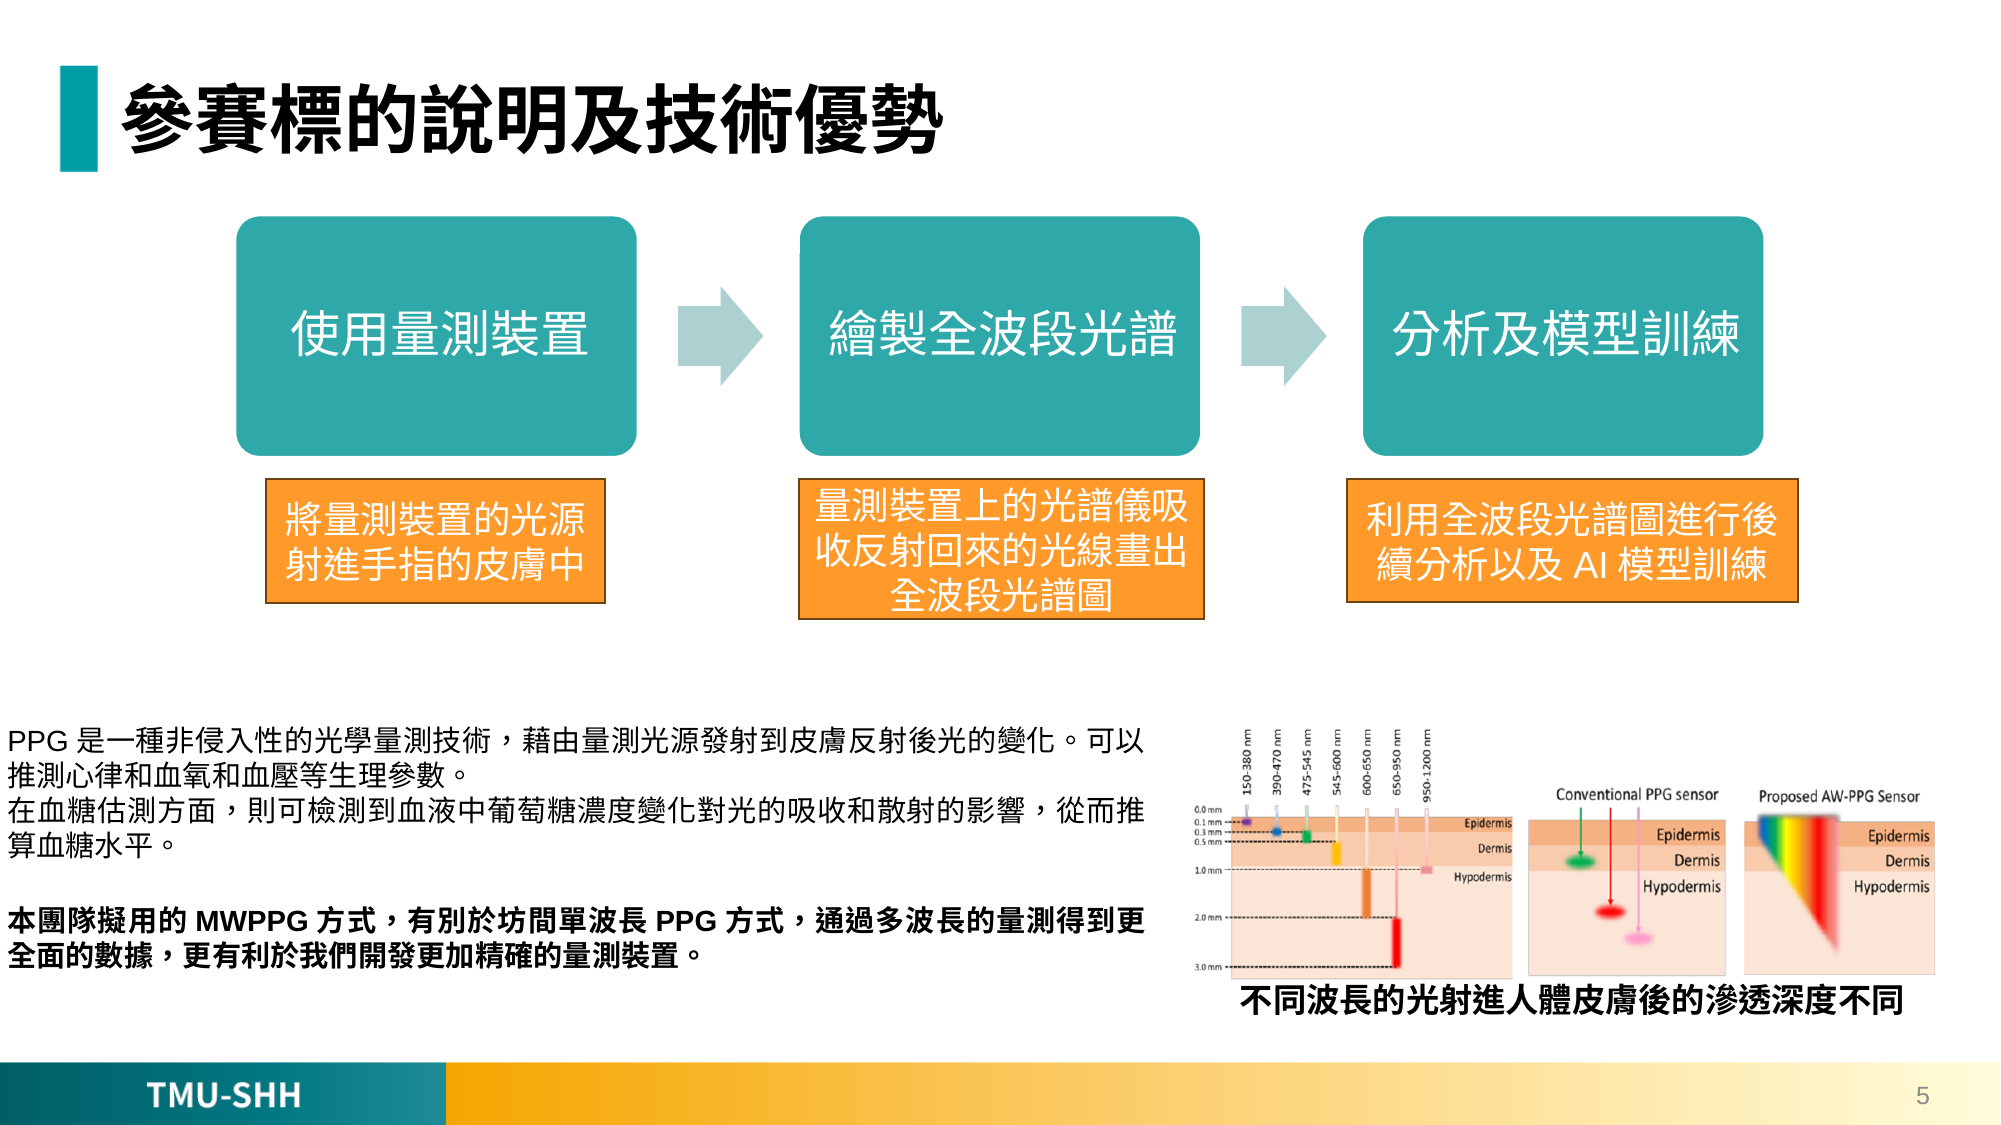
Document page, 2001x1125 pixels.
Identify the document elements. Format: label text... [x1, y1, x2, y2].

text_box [233, 135, 1799, 619]
picture [0, 0, 2001, 1125]
text_box PPG是一種非侵入性的光學量測技術，藉由量測光源發射到皮膚反射後光的變化。可以推測心律和血氧和血壓等生理參數。 在血糖估測方面，則可檢測到血液中葡萄糖濃度變化對光的吸收和散射的影響，從而推算血糖水平。 本團隊擬用的MWPPG方式，有別於坊間單波長PPG方式，通過多波長的量測得到更全面的數據，更有利於我們開發更加精確的量測裝置。 [0, 714, 1161, 980]
slide_number 5 [1740, 1065, 1945, 1125]
text_box 不同波長的光射進人體皮膚後的滲透深度不同 [1180, 972, 1965, 1027]
title 參賽標的說明及技術優勢 [104, 60, 1945, 174]
